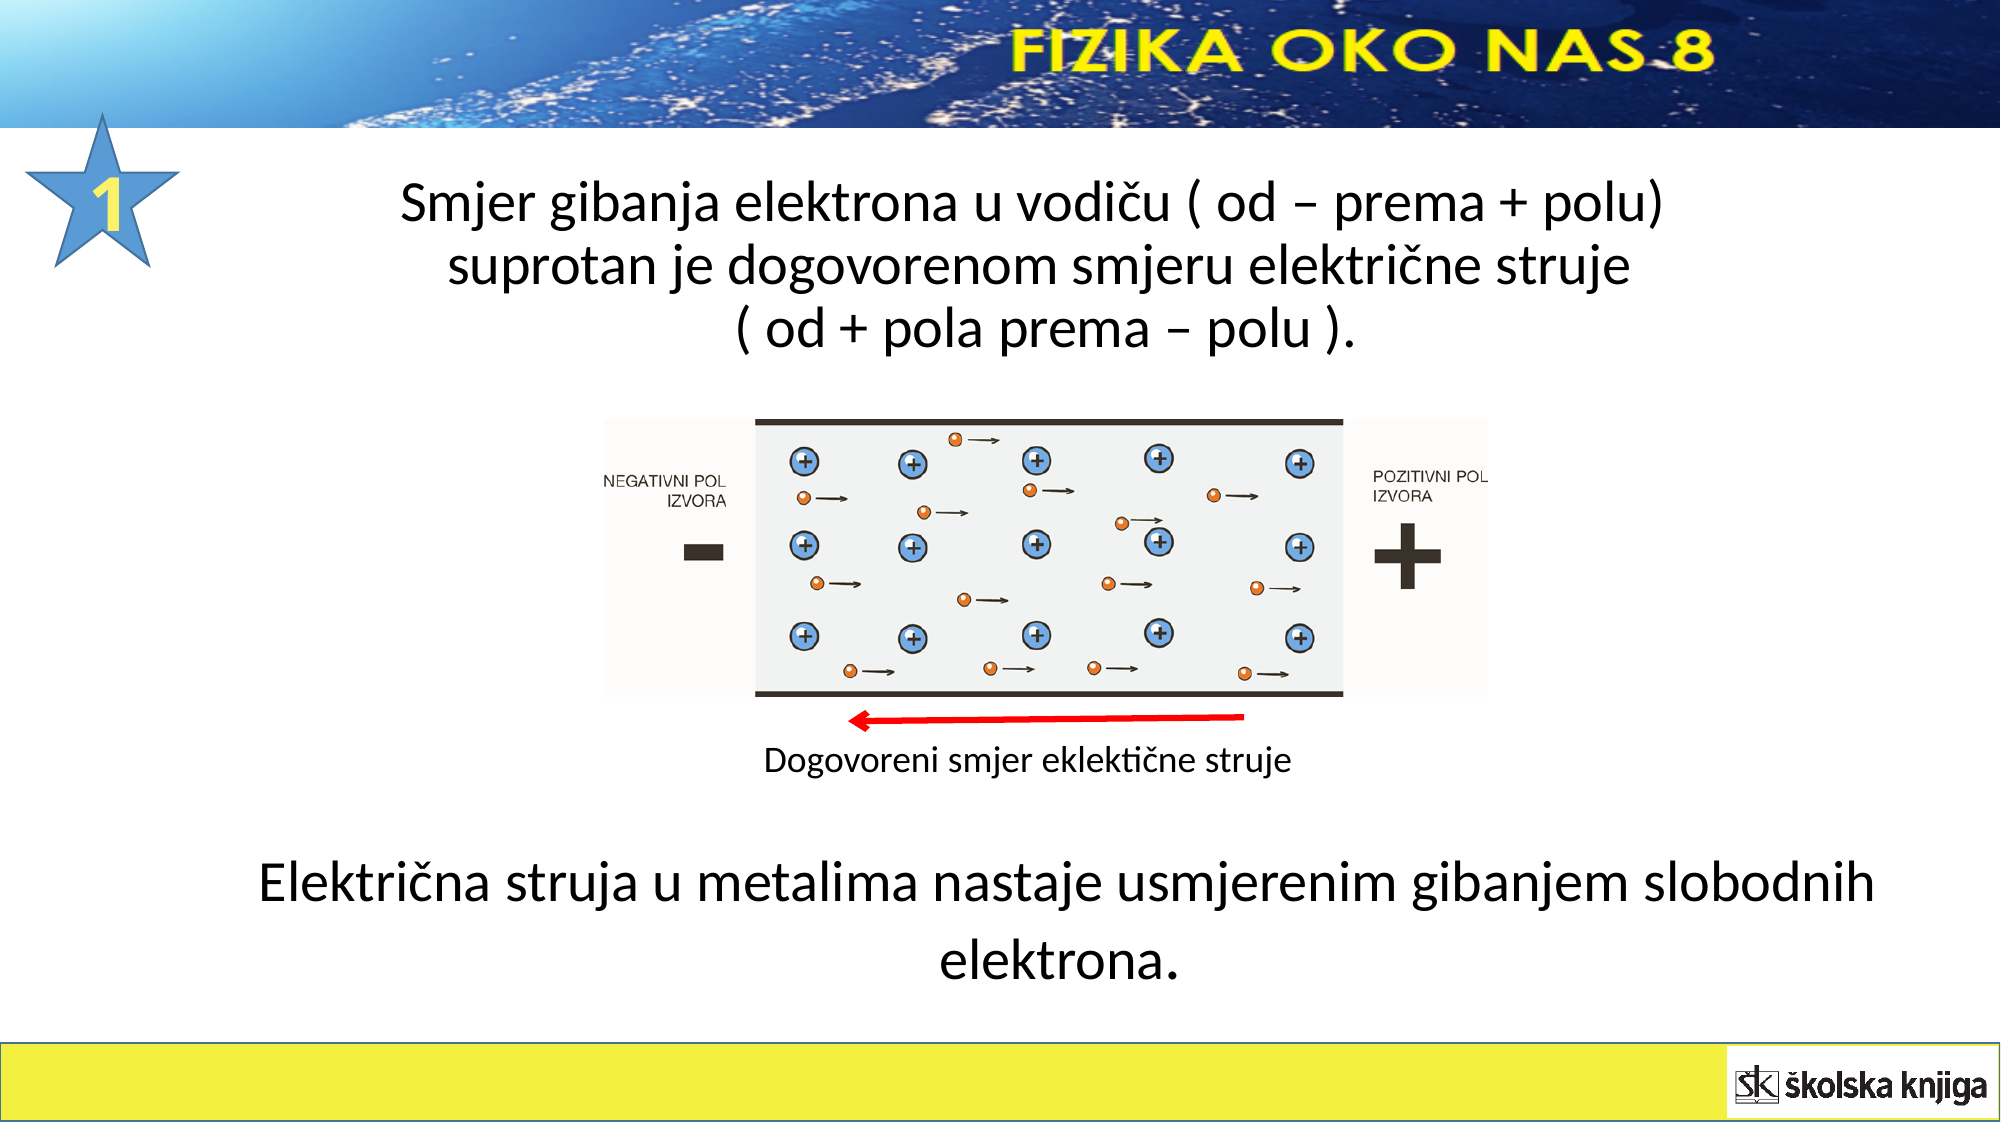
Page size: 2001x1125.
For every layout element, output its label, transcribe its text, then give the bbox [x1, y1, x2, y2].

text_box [847, 717, 1245, 722]
text_box 1 [24, 111, 181, 269]
picture [1727, 1046, 1998, 1118]
title Smjer gibanja elektrona u vodiču ( od – prema + polu) suprotan je dogovorenom smjeru električne struje ( od + pola prema – polu ). [159, 174, 1934, 357]
text_box Dogovoreni smjer eklektične struje [679, 727, 1386, 788]
picture [0, 0, 2000, 128]
text_box Električna struja u metalima nastaje usmjerenim gibanjem slobodnih elektrona. [177, 835, 1959, 1000]
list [604, 419, 1488, 697]
